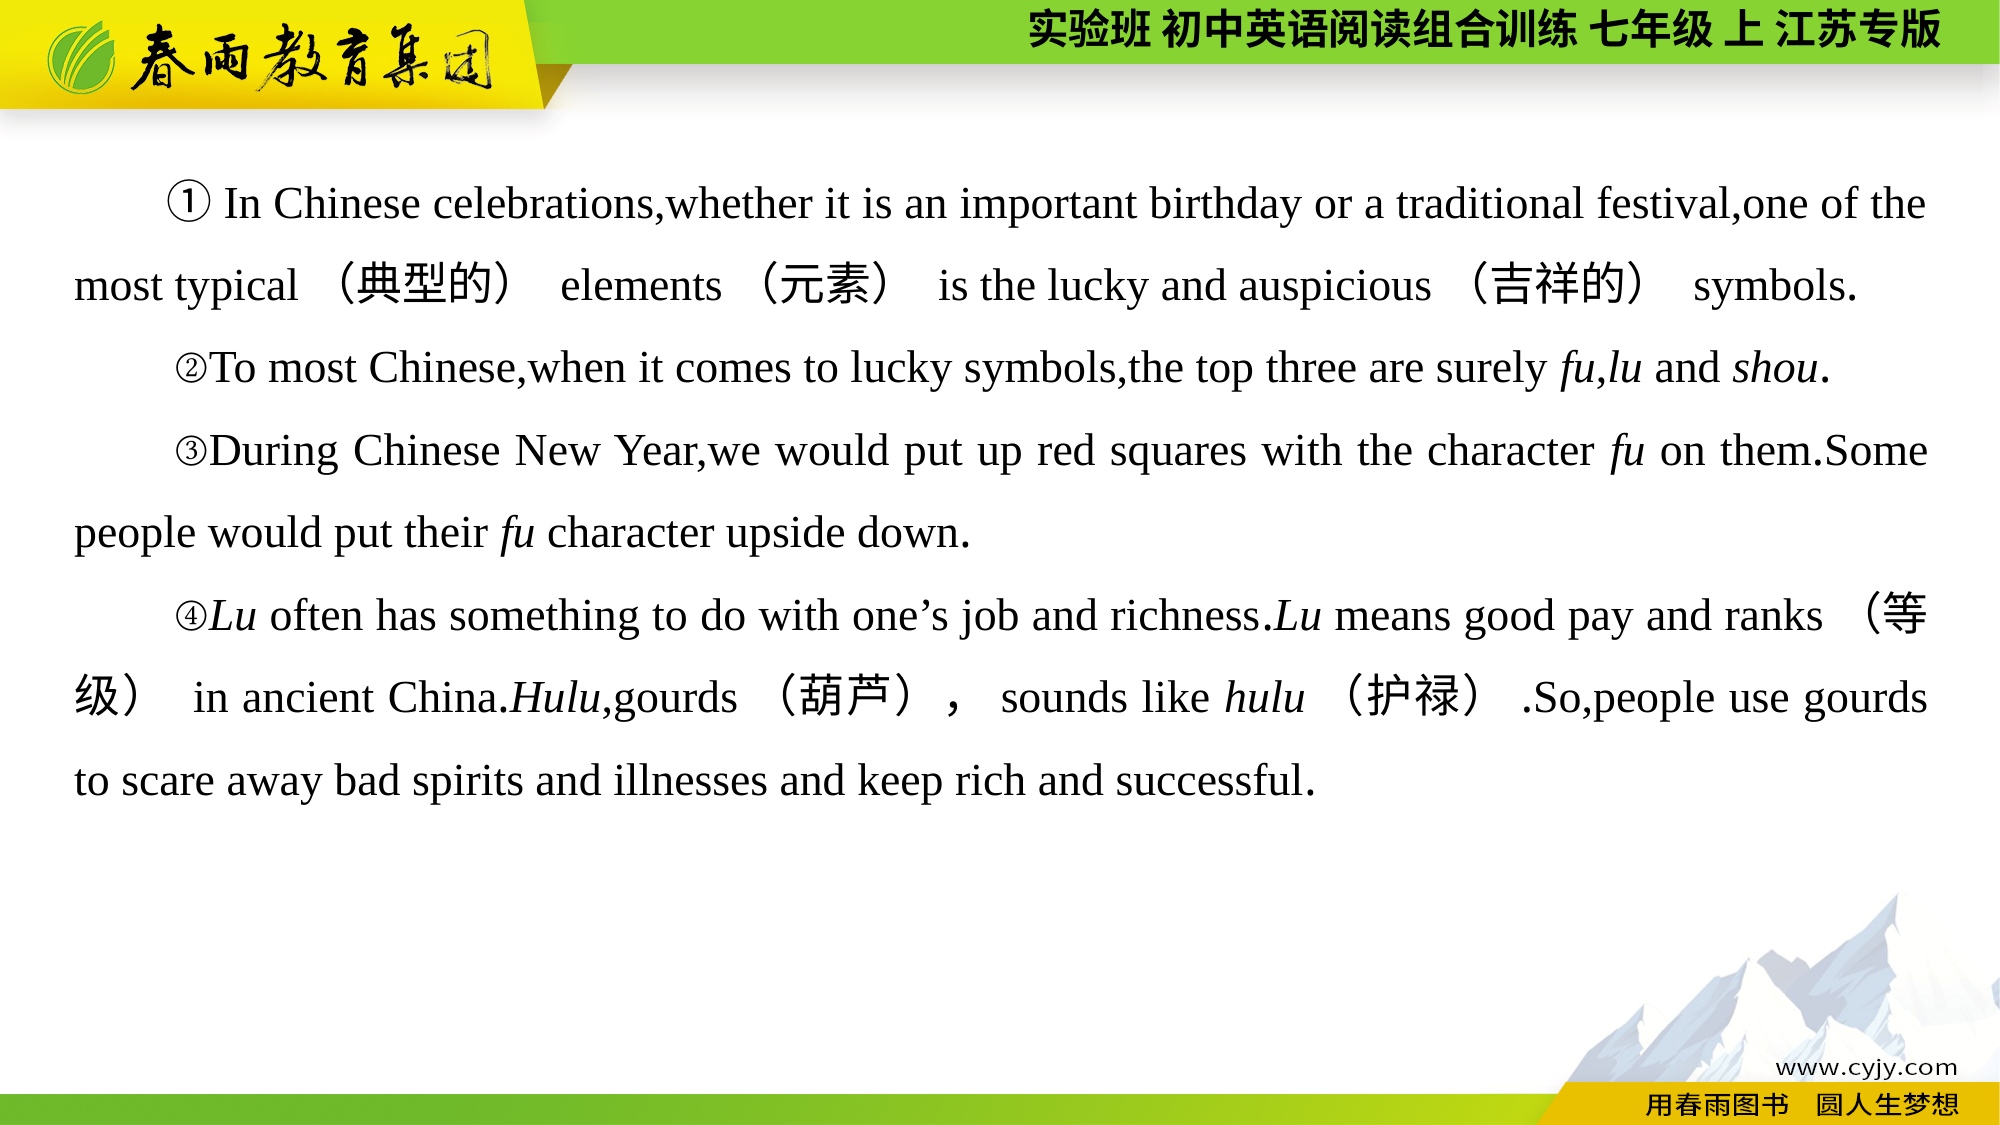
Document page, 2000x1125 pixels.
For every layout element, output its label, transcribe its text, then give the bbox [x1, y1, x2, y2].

list ①In Chinese celebrations,whether it is an important birthday or a traditional festival,one of the most typical（典型的） elements（元素） is the lucky and auspicious（吉祥的） symbols. ②To most Chinese,when it comes to lucky symbols,the top three are surely fu,lu and shou. ③During Chinese New Year,we would put up red squares with the character fu on them.Some people would put their fu character upside down. ④Lu often has something to do with one’s job and richness.Lu means good pay and ranks（等级） in ancient China.Hulu,gourds（葫芦），sounds like hulu（护禄）.So,people use gourds to scare away bad spirits and illnesses and keep rich and successful. [59, 137, 1944, 809]
picture [0, 0, 2000, 1125]
